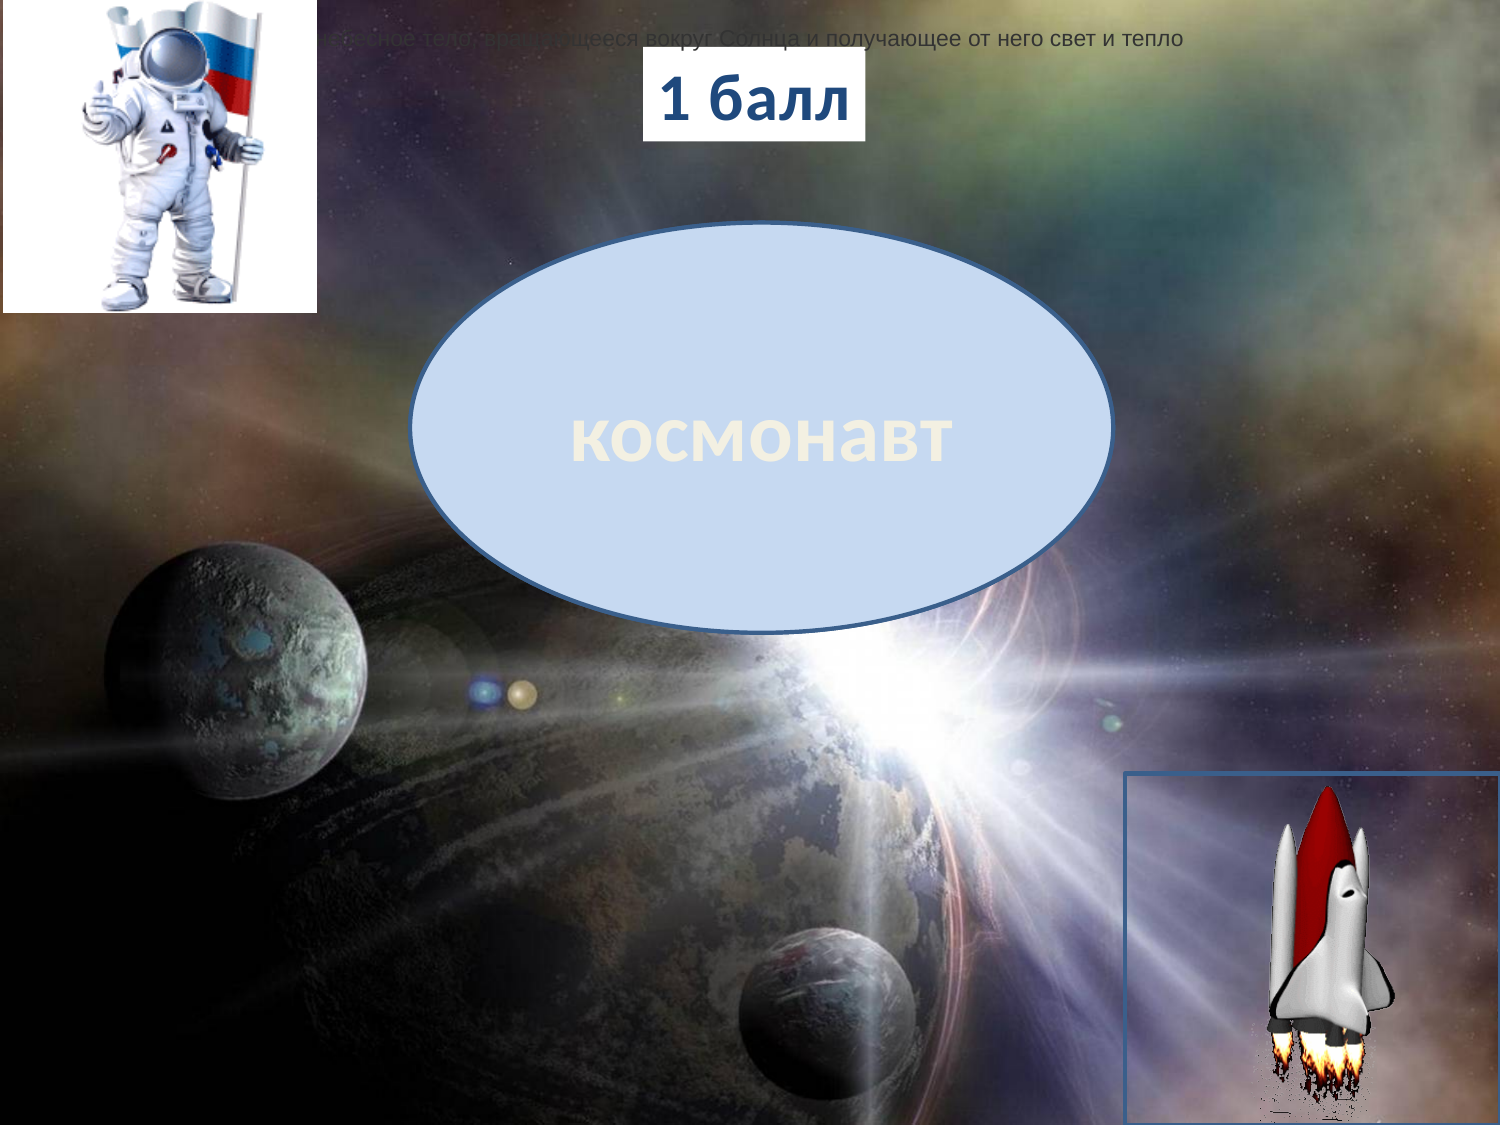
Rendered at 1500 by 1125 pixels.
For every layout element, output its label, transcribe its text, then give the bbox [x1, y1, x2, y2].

text_box [1123, 771, 1500, 1125]
picture [0, 0, 1500, 1125]
text_box [407, 220, 1116, 635]
text_box 1 балл [643, 59, 866, 142]
text_box небесное тело, вращающееся вокруг Солнца и получающее от него свет и тепло [322, 16, 1200, 59]
